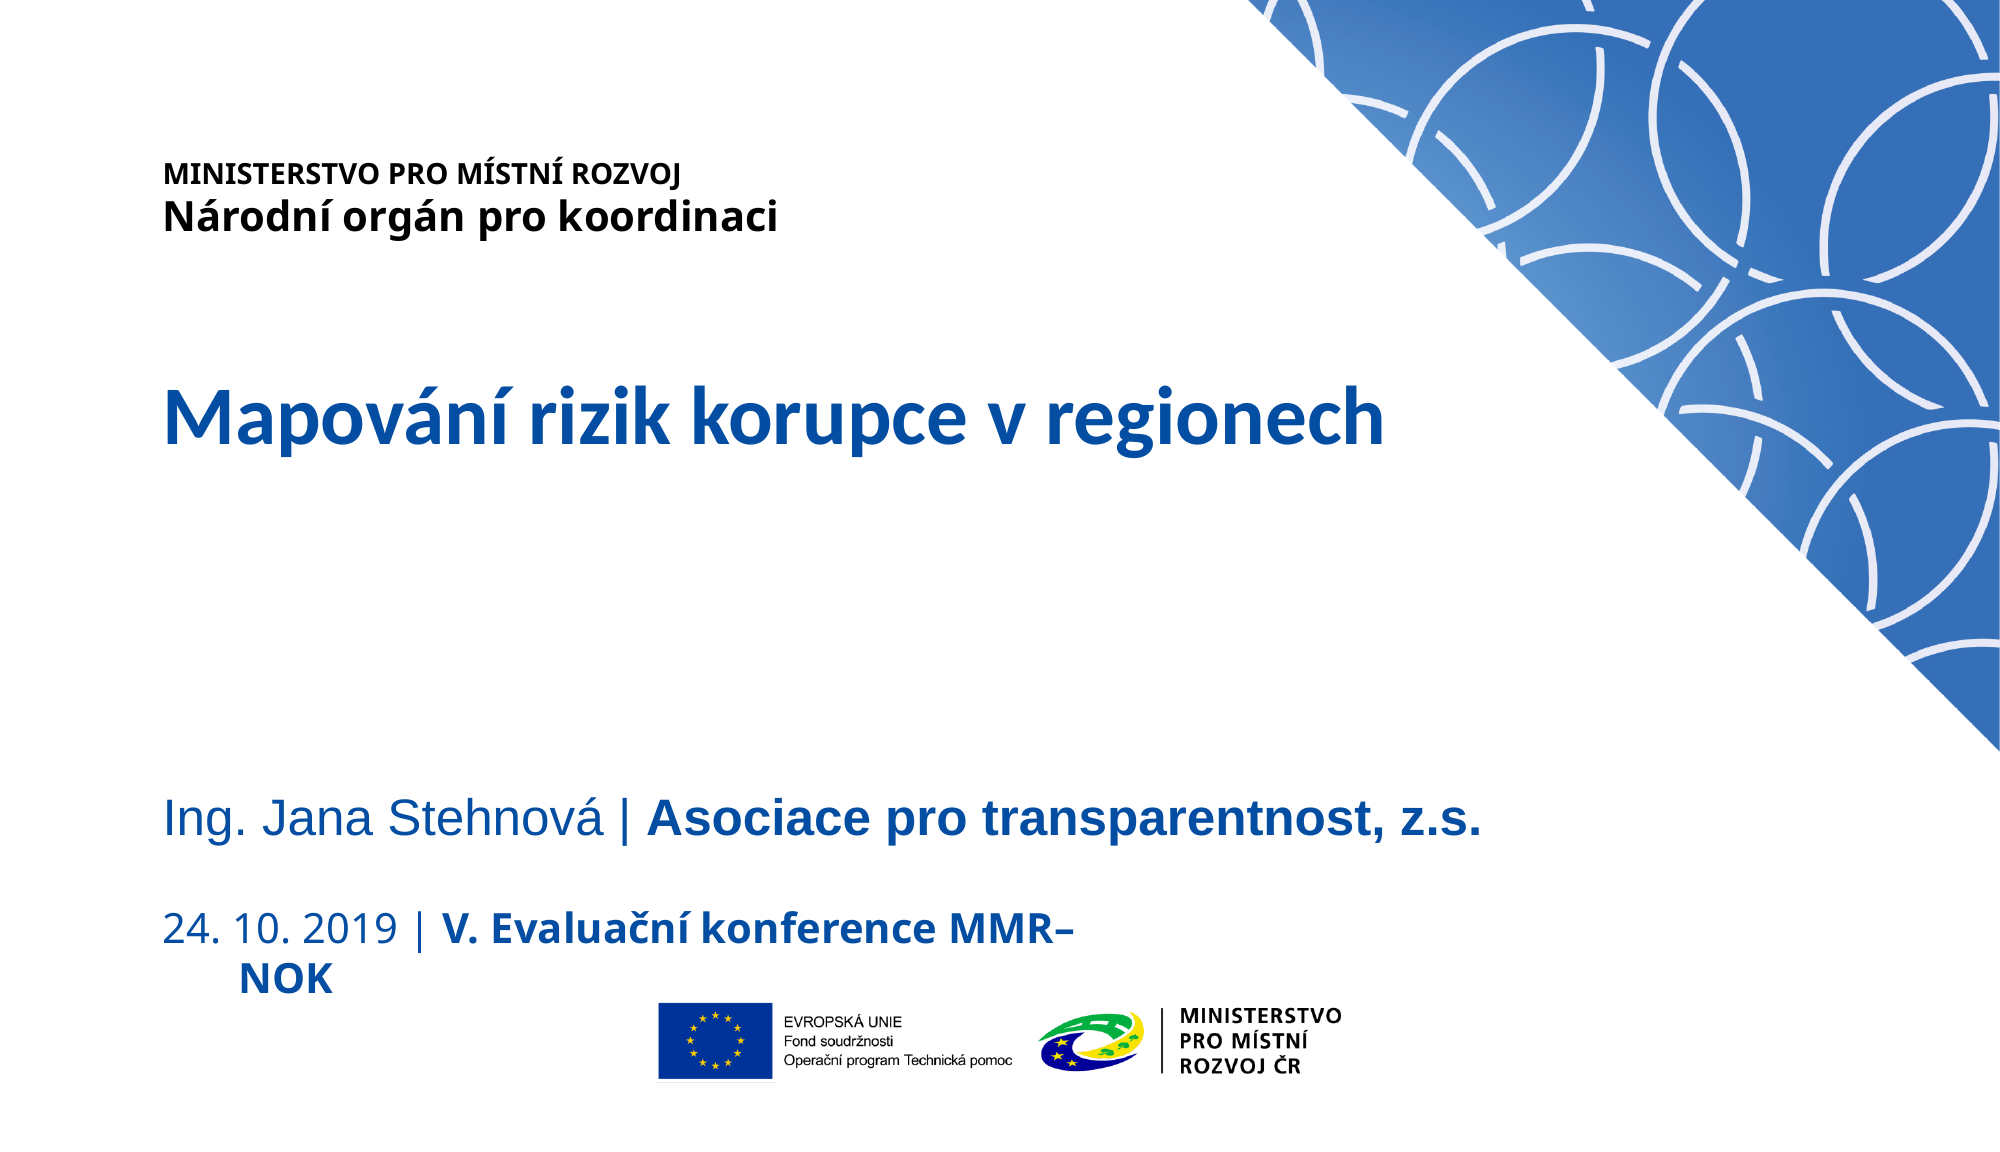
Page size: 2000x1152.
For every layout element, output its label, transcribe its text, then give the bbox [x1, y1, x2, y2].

picture [1246, 0, 2000, 753]
title Mapování rizik korupce v regionech [147, 354, 1948, 547]
list 24. 10. 2019 | V. Evaluační konference MMR–NOK [147, 894, 1154, 954]
picture [633, 977, 1366, 1104]
subtitle Ing. Jana Stehnová | Asociace pro transparentnost, z.s. [147, 776, 1548, 860]
